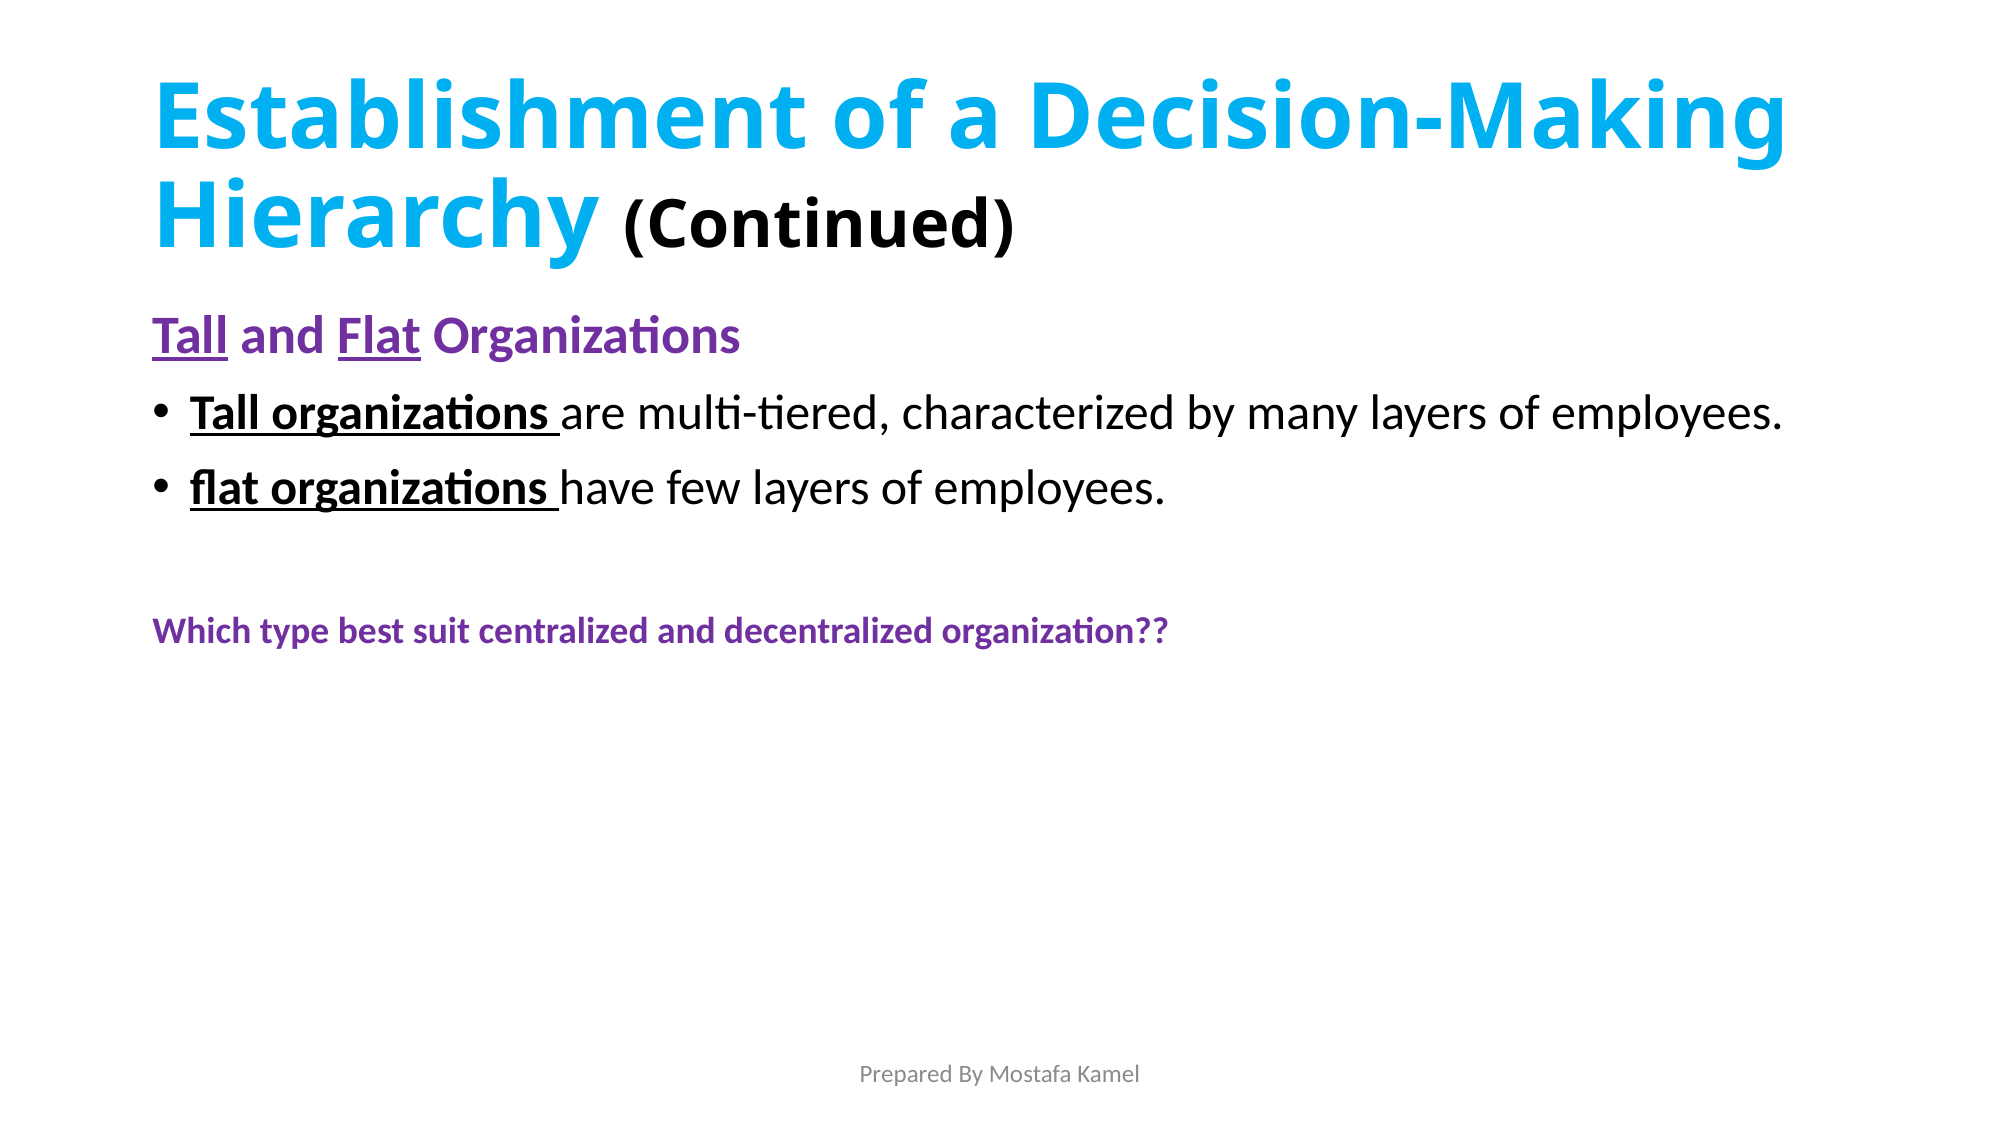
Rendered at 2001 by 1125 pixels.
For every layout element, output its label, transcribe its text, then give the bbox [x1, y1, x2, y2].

title Establishment of a Decision-Making Hierarchy (Continued) [137, 59, 1863, 278]
footer Prepared By Mostafa Kamel [662, 1042, 1338, 1103]
list Tall and Flat Organizations Tall organizations are multi-tiered, characterized by many layers of employees. flat organizations have few layers of employees. Which type best suit centralized and decentralized organization?? [137, 299, 1863, 1014]
